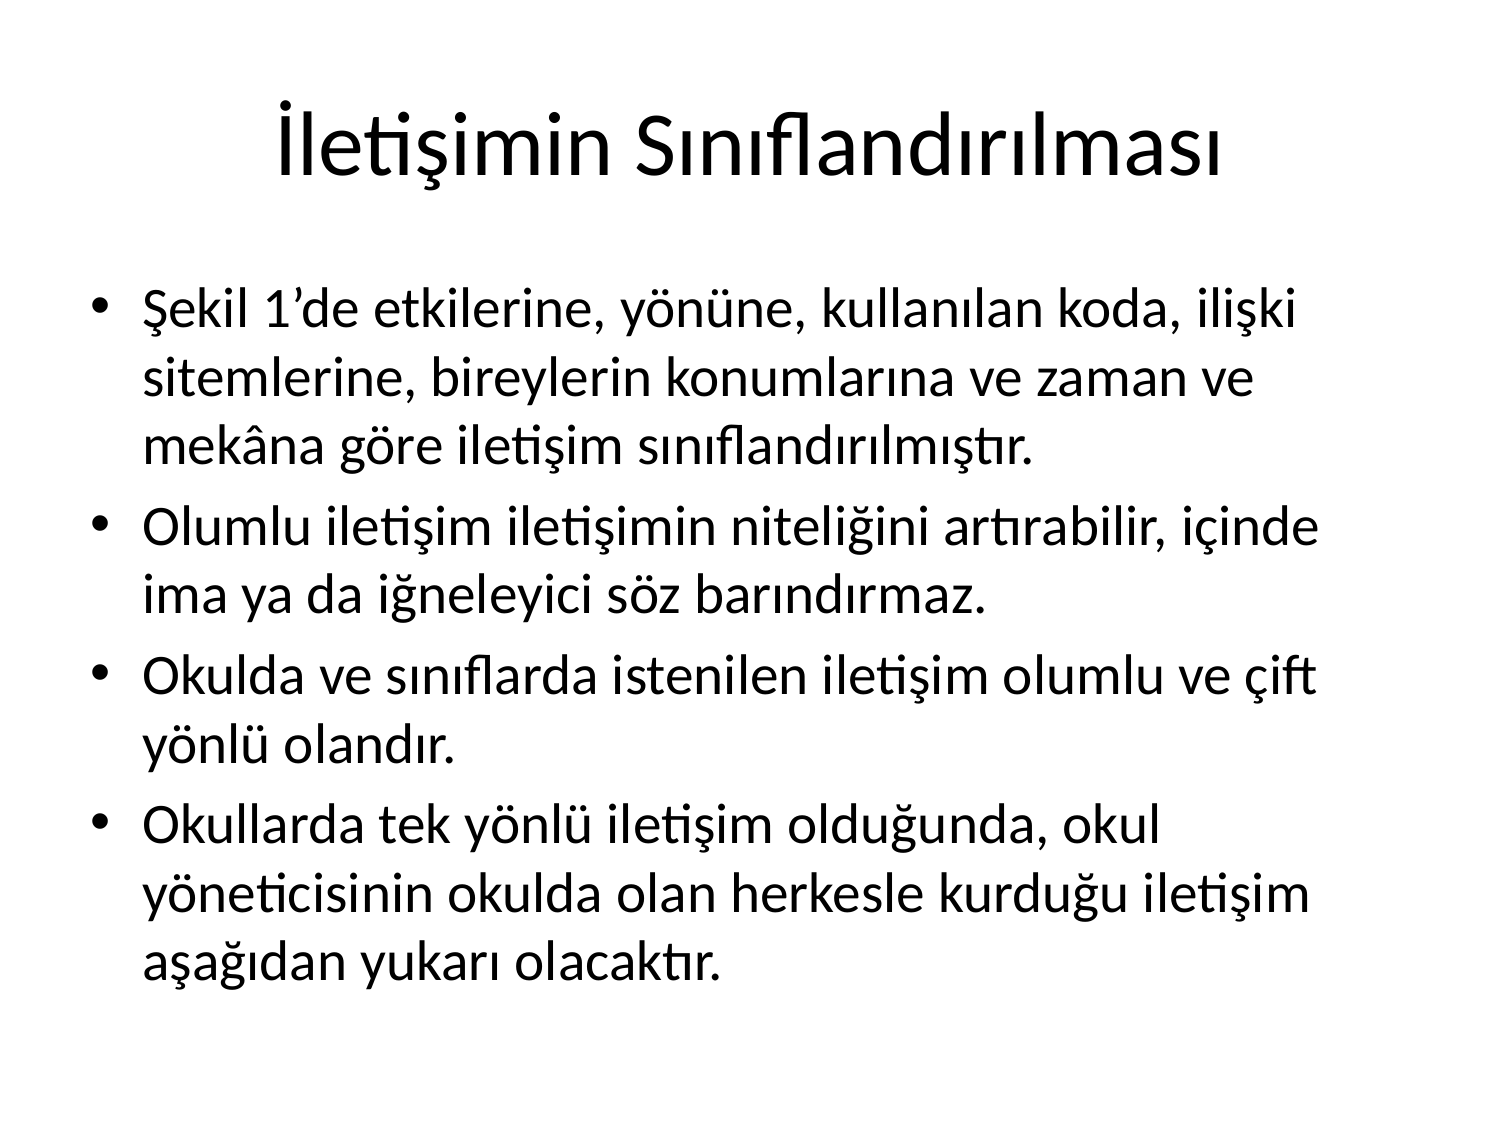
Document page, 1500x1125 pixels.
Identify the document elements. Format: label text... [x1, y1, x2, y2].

title İletişimin Sınıflandırılması [75, 45, 1425, 233]
list Şekil 1’de etkilerine, yönüne, kullanılan koda, ilişki sitemlerine, bireylerin konumlarına ve zaman ve mekâna göre iletişim sınıflandırılmıştır. Olumlu iletişim iletişimin niteliğini artırabilir, içinde ima ya da iğneleyici söz barındırmaz. Okulda ve sınıflarda istenilen iletişim olumlu ve çift yönlü olandır. Okullarda tek yönlü iletişim olduğunda, okul yöneticisinin okulda olan herkesle kurduğu iletişim aşağıdan yukarı olacaktır. [75, 262, 1425, 1005]
